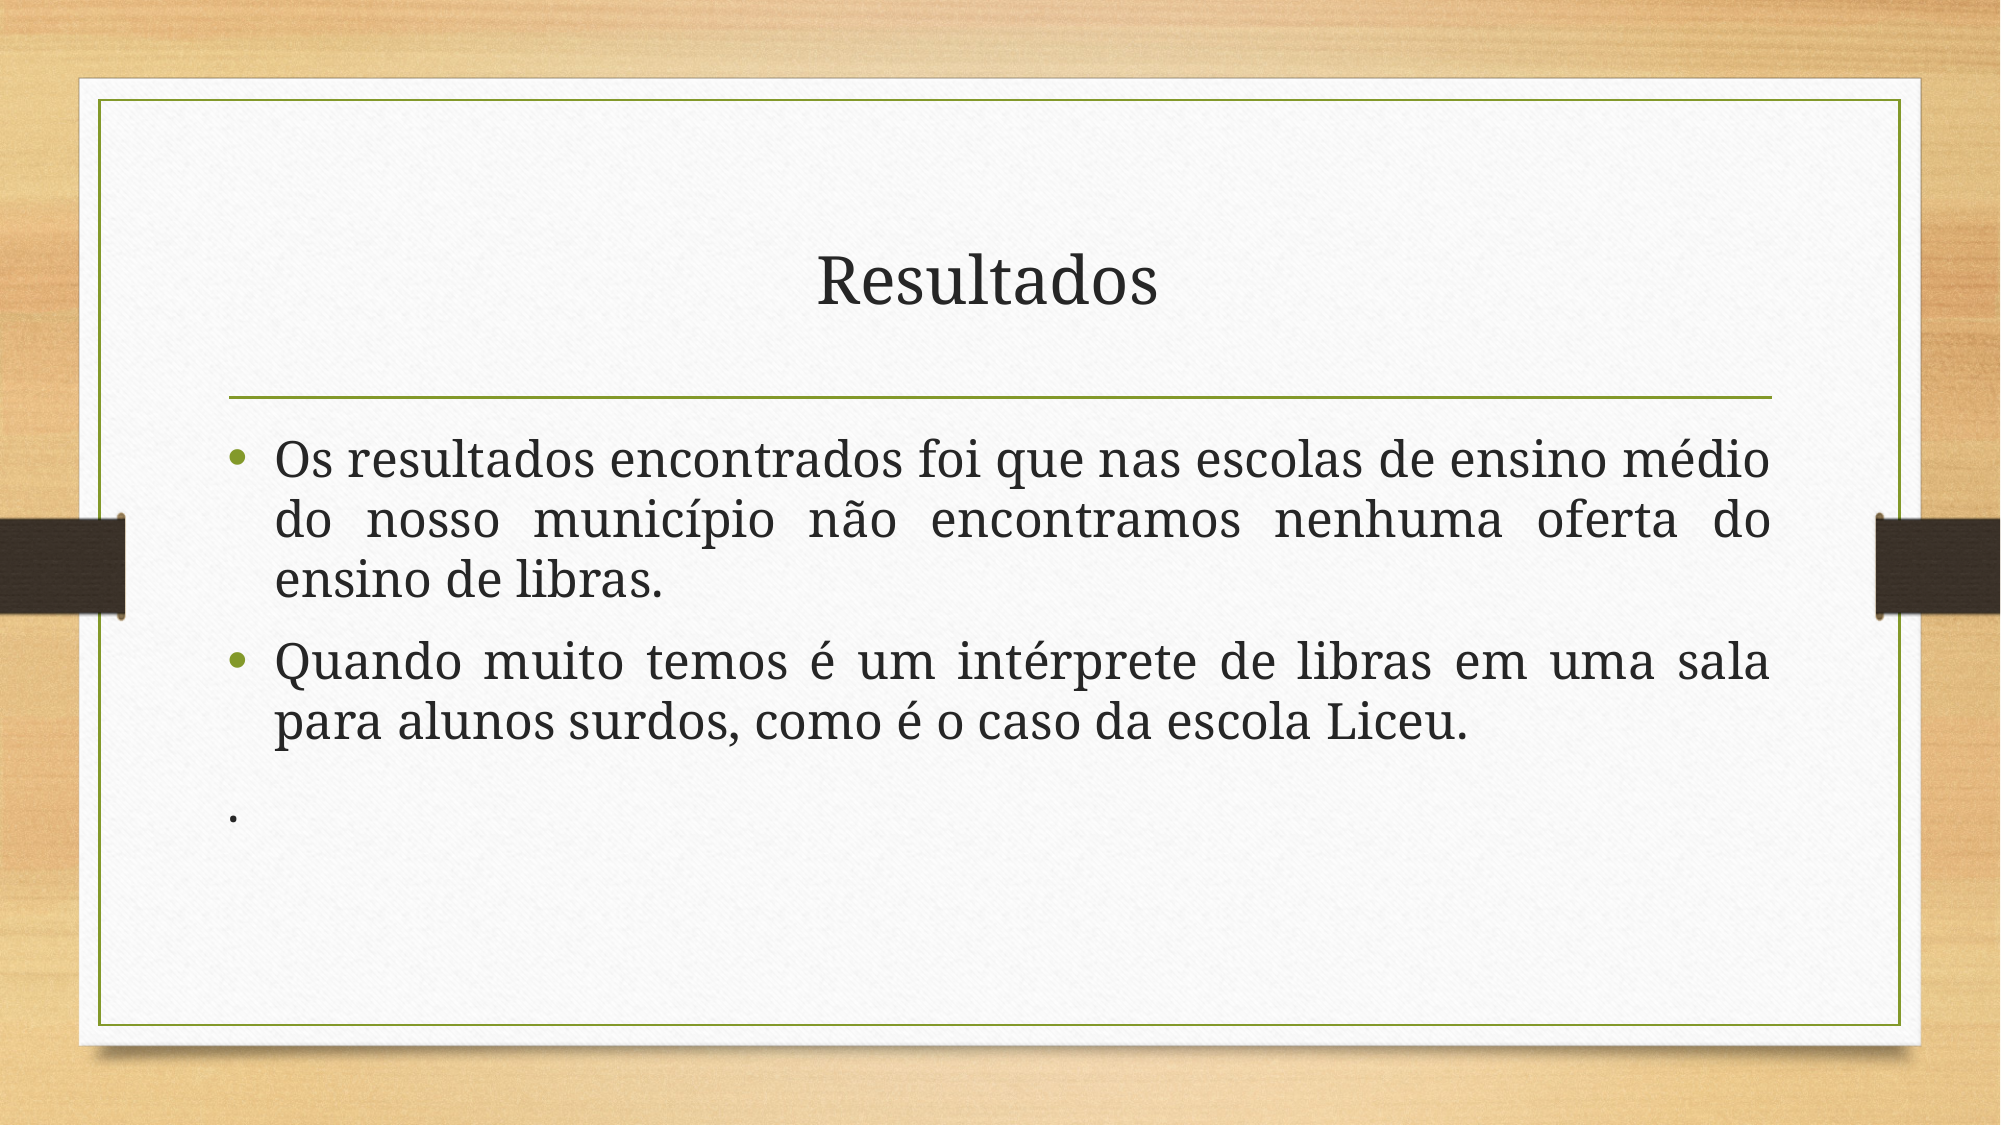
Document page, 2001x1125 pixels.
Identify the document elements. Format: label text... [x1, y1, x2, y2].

list Os resultados encontrados foi que nas escolas de ensino médio do nosso município não encontramos nenhuma oferta do ensino de libras. Quando muito temos é um intérprete de libras em uma sala para alunos surdos, como é o caso da escola Liceu. . [212, 419, 1788, 964]
title Resultados [212, 161, 1788, 375]
picture [0, 0, 2001, 1125]
